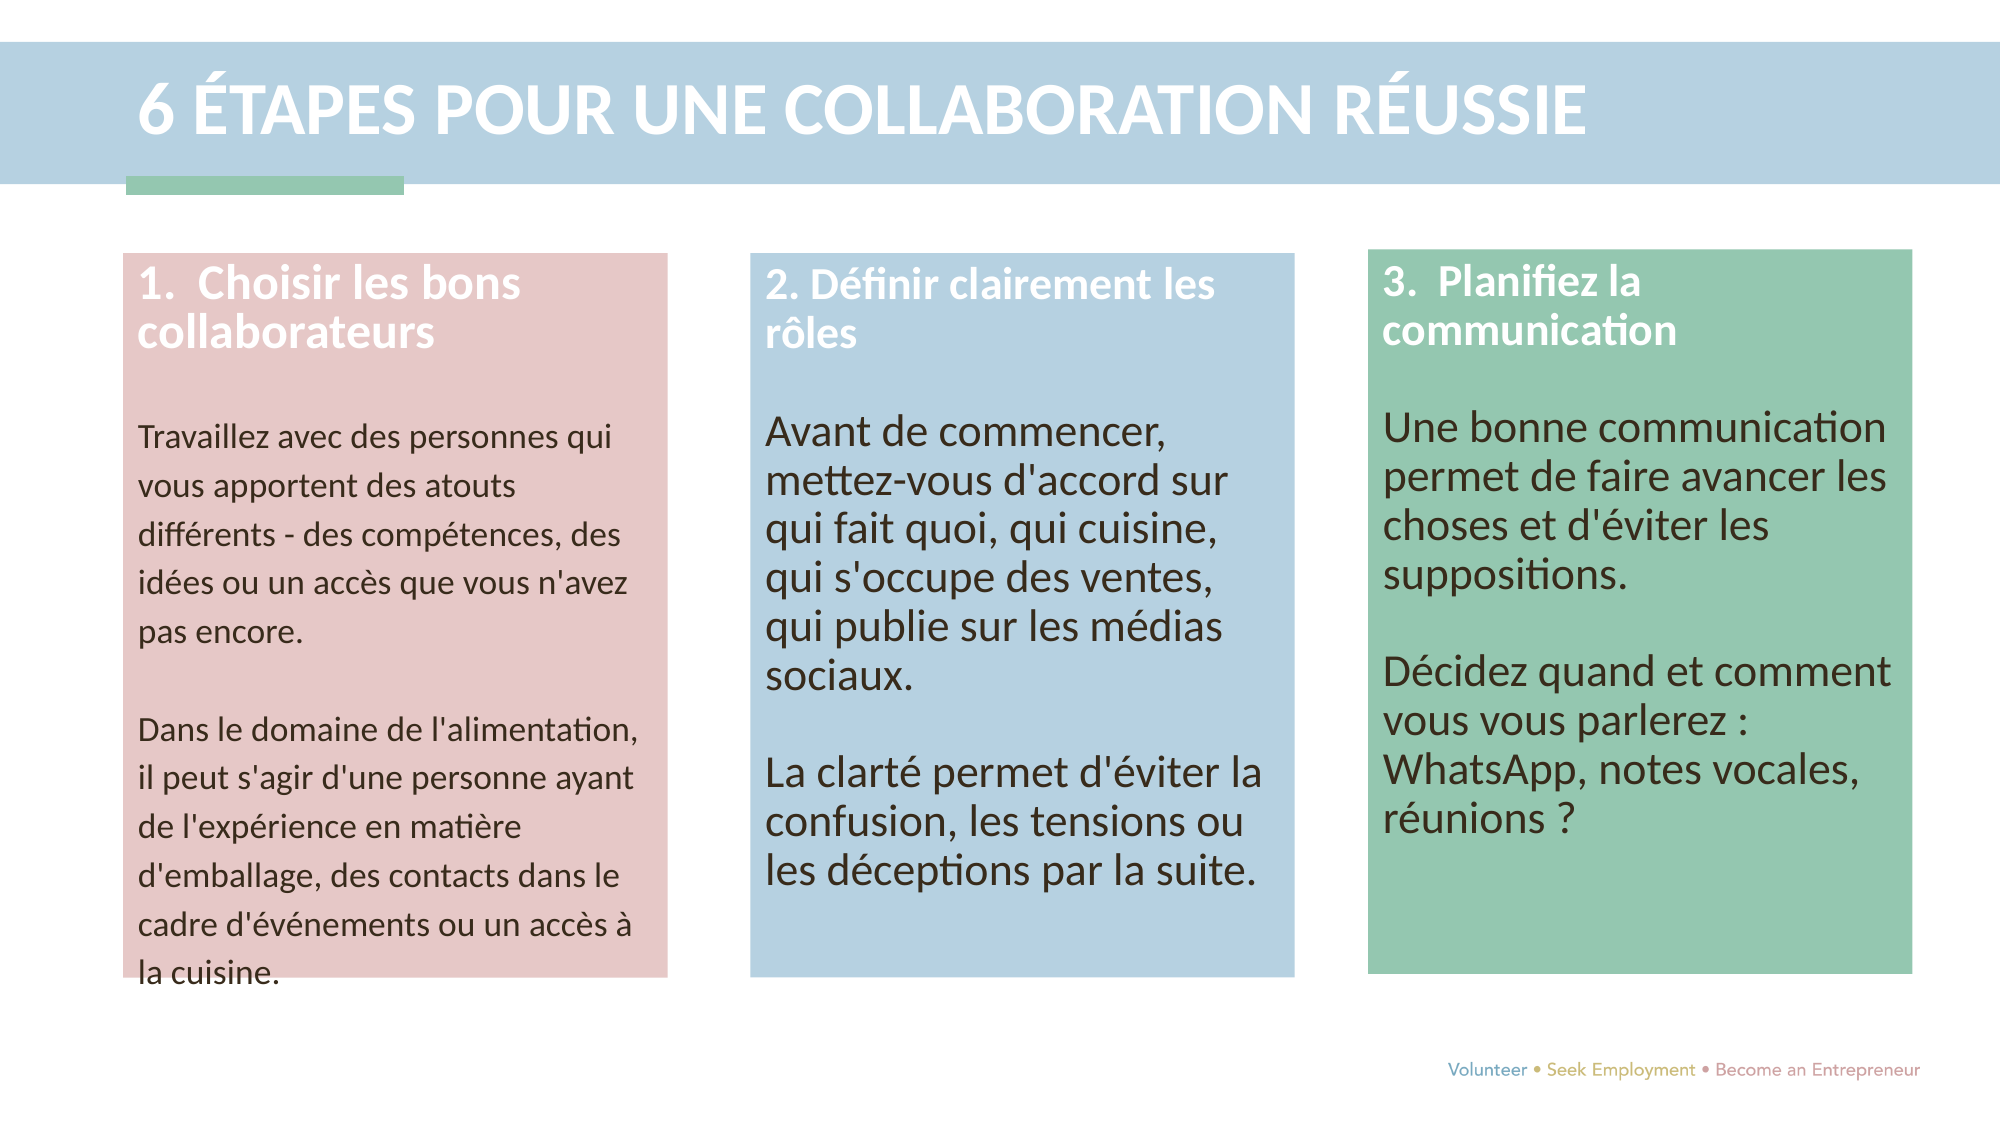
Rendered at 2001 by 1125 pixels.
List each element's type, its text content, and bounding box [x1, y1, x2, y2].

text_box 3. Planifiez la communication Une bonne communication permet de faire avancer les choses et d'éviter les suppositions. Décidez quand et comment vous vous parlerez : WhatsApp, notes vocales, réunions ? [1368, 249, 1913, 974]
list 1. Choisir les bons collaborateurs Travaillez avec des personnes qui vous apportent des atouts différents - des compétences, des idées ou un accès que vous n'avez pas encore. Dans le domaine de l'alimentation, il peut s'agir d'une personne ayant de l'expérience en matière d'emballage, des contacts dans le cadre d'événements ou un accès à la cuisine. [123, 253, 668, 978]
picture [1418, 1046, 1971, 1103]
text_box 2. Définir clairement les rôles Avant de commencer, mettez-vous d'accord sur qui fait quoi, qui cuisine, qui s'occupe des ventes, qui publie sur les médias sociaux. La clarté permet d'éviter la confusion, les tensions ou les déceptions par la suite. [750, 253, 1295, 978]
list 6 ÉTAPES POUR UNE COLLABORATION RÉUSSIE [123, 51, 1913, 170]
